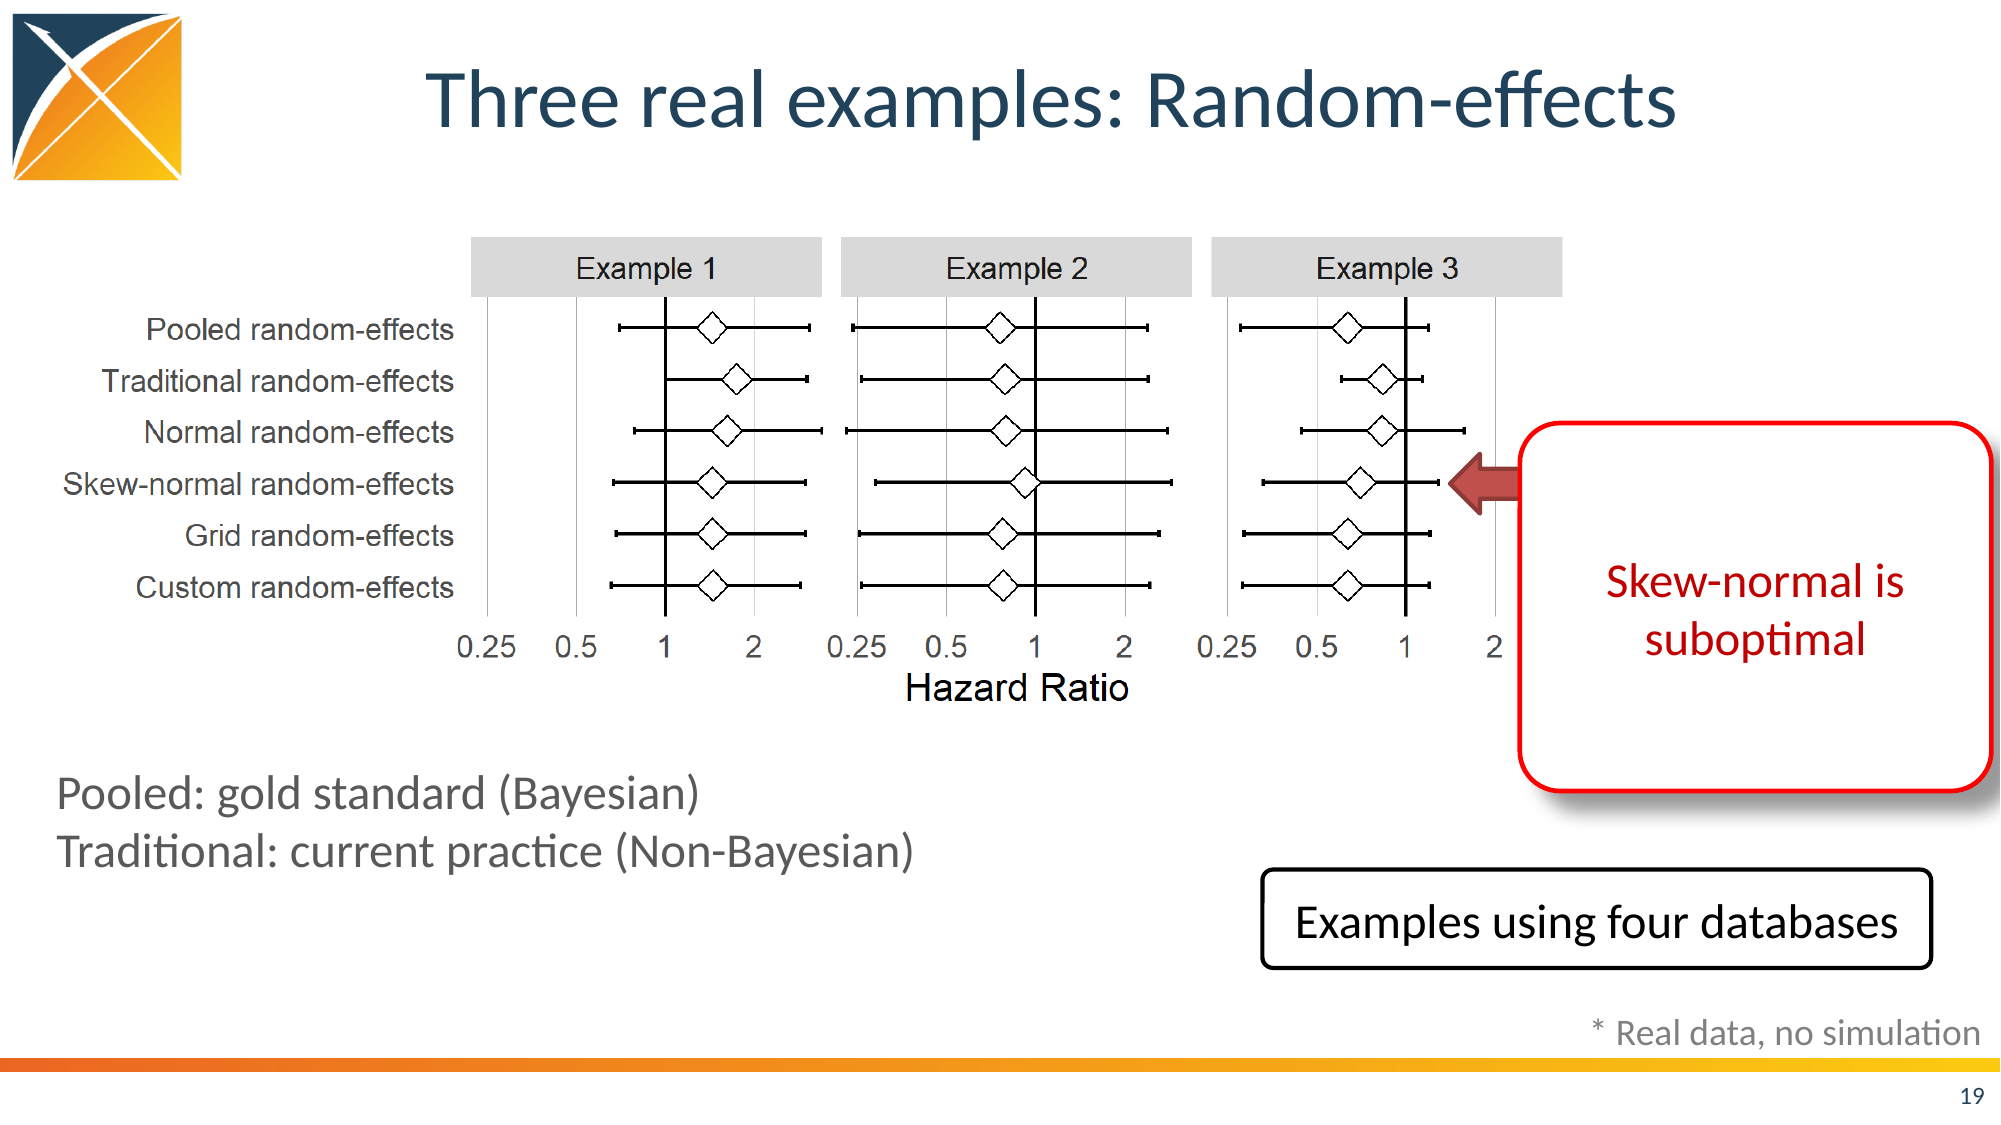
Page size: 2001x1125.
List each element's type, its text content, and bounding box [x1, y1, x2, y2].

slide_number 19 [1533, 1065, 2000, 1125]
title Three real examples: Random-effects [205, 24, 1900, 163]
text_box Examples using four databases [1260, 867, 1934, 971]
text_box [1449, 422, 1992, 792]
text_box Pooled: gold standard (Bayesian) Traditional: current practice (Non-Bayesian) [35, 738, 990, 900]
text_box * Real data, no simulation [1574, 1000, 1998, 1061]
picture [0, 0, 206, 200]
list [62, 237, 1563, 713]
